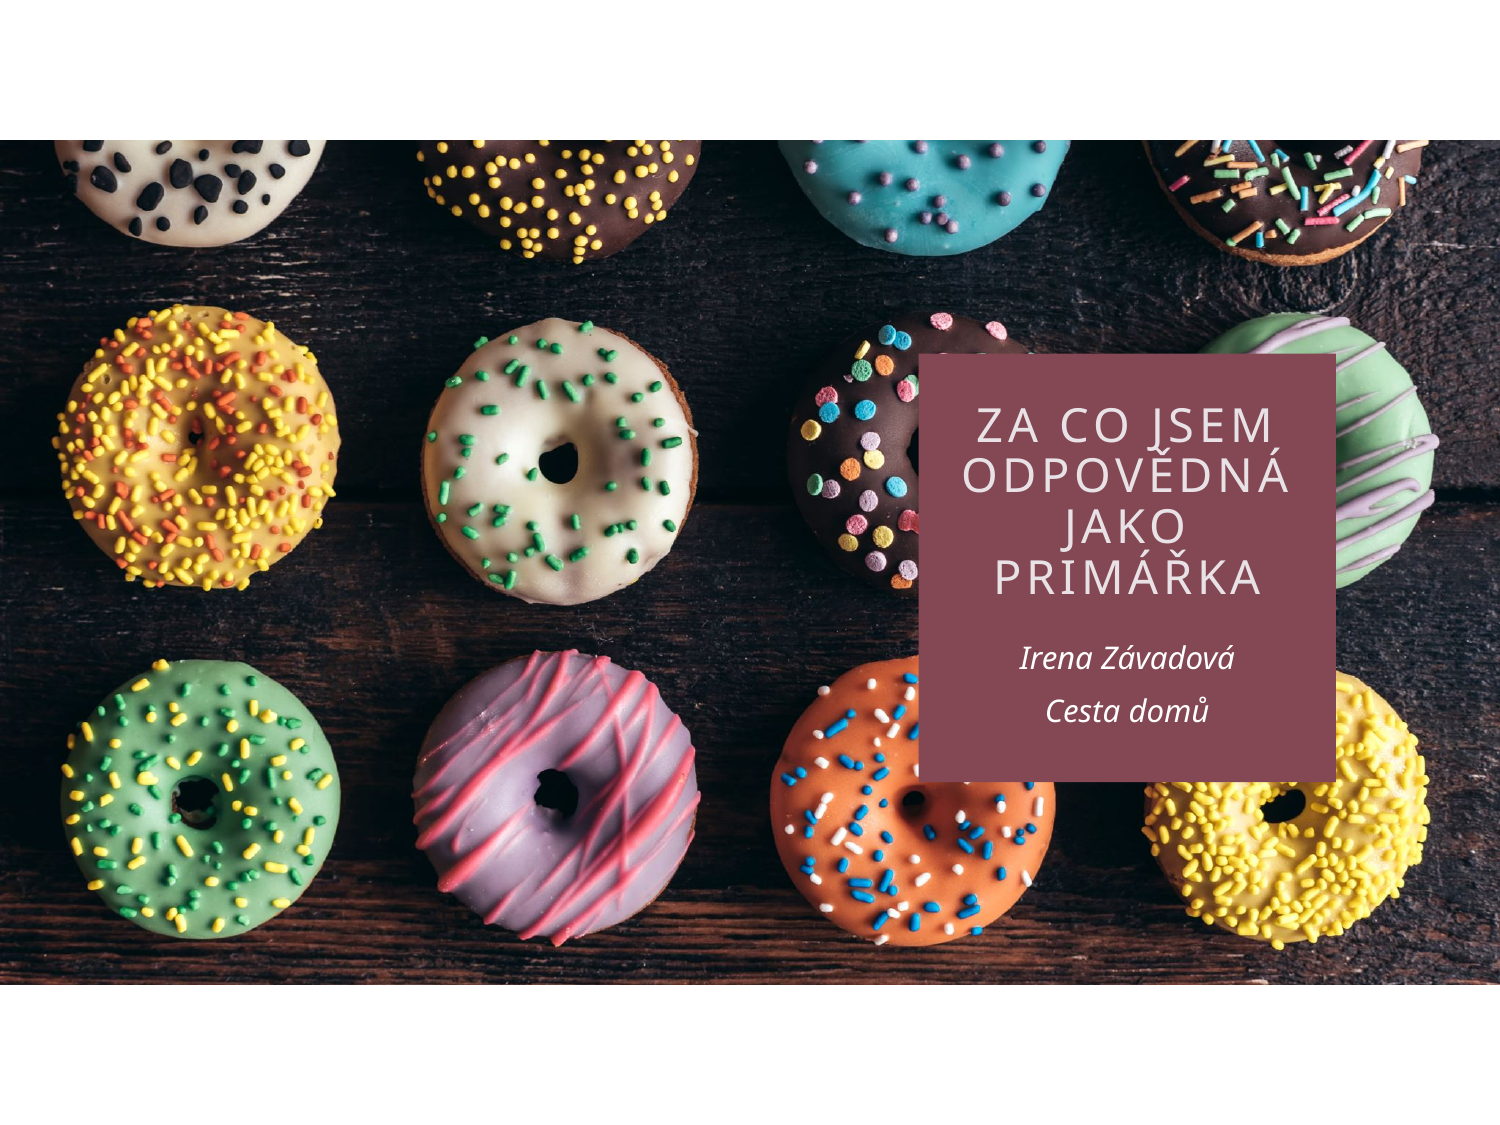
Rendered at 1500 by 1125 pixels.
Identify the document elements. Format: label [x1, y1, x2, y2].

picture [0, 140, 1500, 985]
